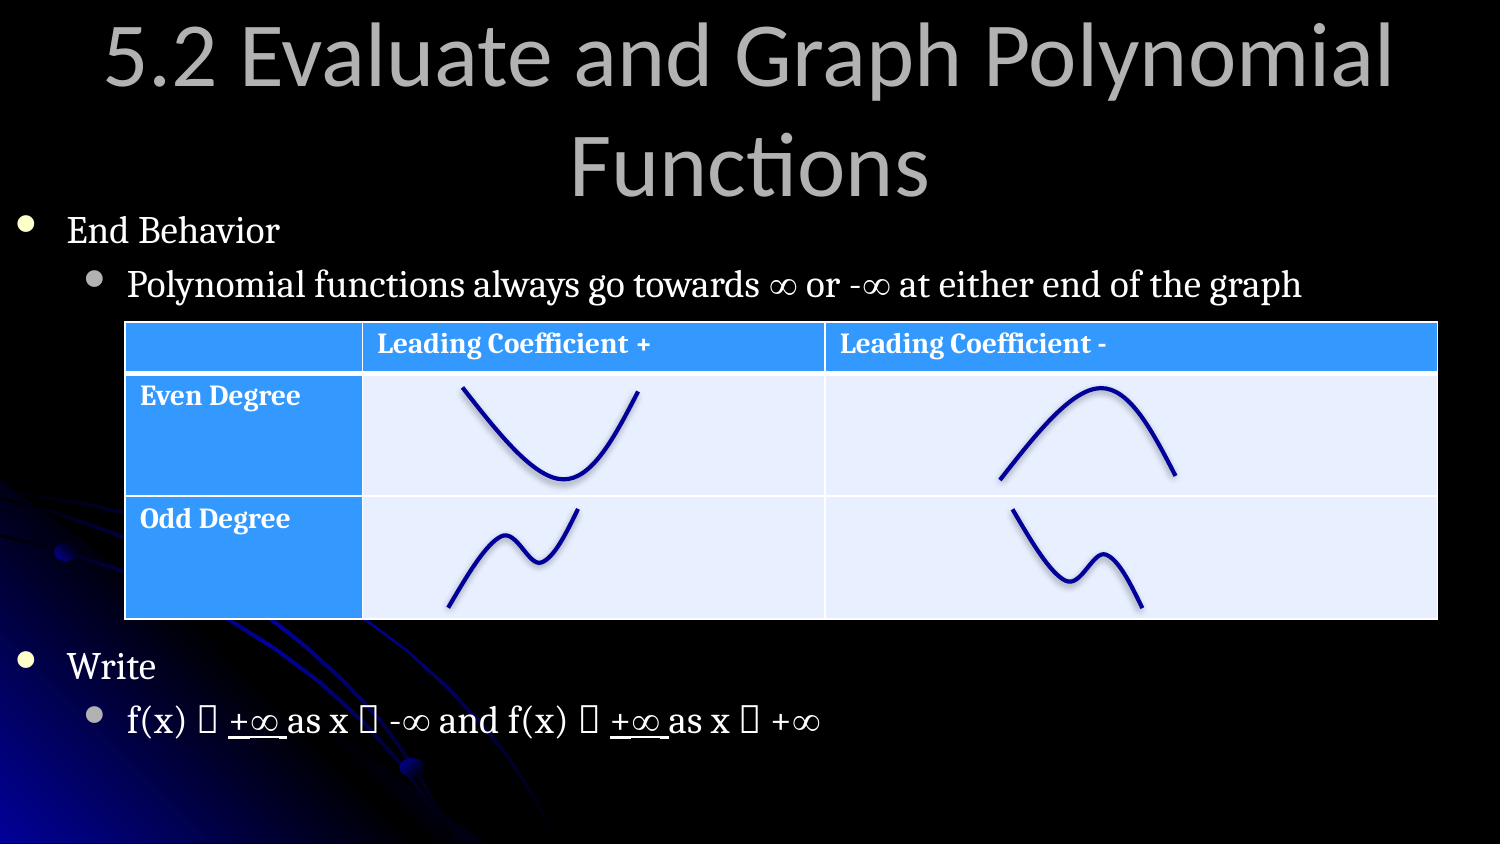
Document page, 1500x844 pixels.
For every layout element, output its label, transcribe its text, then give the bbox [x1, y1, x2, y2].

table_cell Even Degree [126, 376, 362, 495]
list End Behavior Polynomial functions always go towards  or - at either end of the graph Write f(x)  + as x  - and f(x)  + as x  + [0, 196, 1500, 755]
text_box [446, 508, 580, 609]
title 5.2 Evaluate and Graph Polynomial Functions [0, 33, 1500, 175]
text_box [1010, 508, 1145, 610]
table_header [126, 323, 362, 371]
table_cell [363, 497, 824, 618]
text_box [998, 386, 1178, 482]
table_cell [826, 376, 1437, 495]
table_header Leading Coefficient - [826, 323, 1437, 371]
text_box [460, 386, 640, 482]
table_header Leading Coefficient + [363, 323, 824, 371]
table_cell Odd Degree [126, 497, 362, 618]
table_cell [363, 376, 824, 495]
table_cell [826, 497, 1437, 618]
